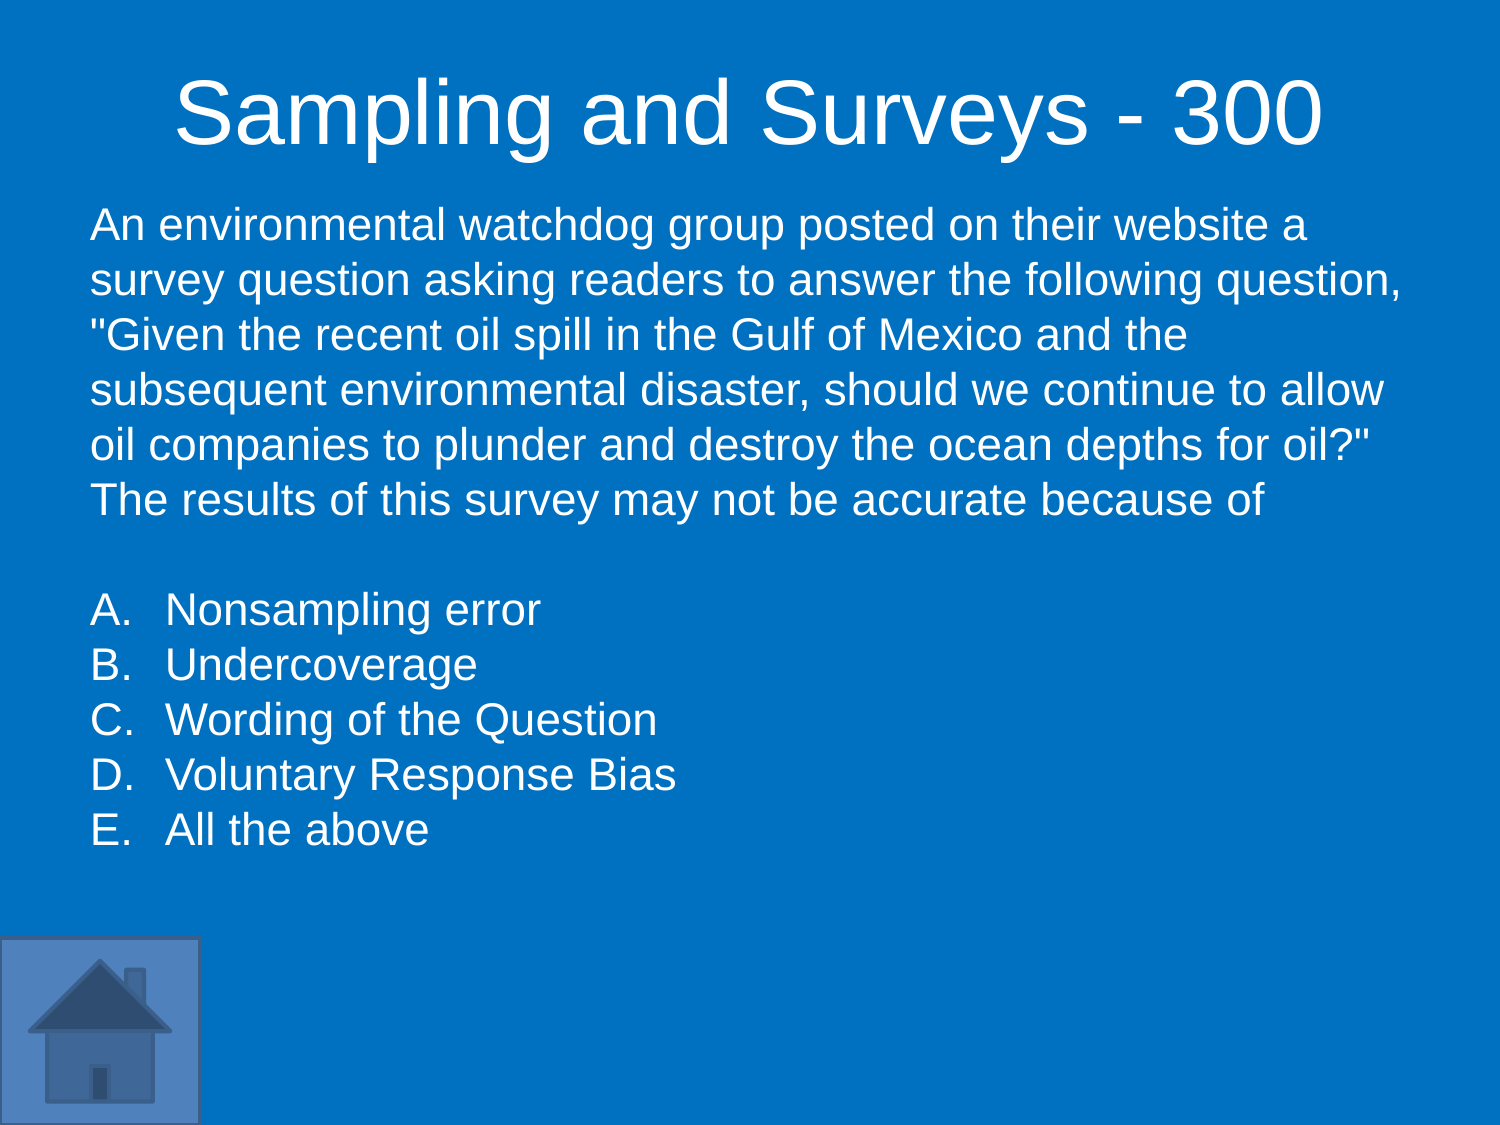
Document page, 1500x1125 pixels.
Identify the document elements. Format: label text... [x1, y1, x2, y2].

text_box An environmental watchdog group posted on their website a survey question asking readers to answer the following question, "Given the recent oil spill in the Gulf of Mexico and the subsequent environmental disaster, should we continue to allow oil companies to plunder and destroy the ocean depths for oil?" The results of this survey may not be accurate because of Nonsampling error Undercoverage Wording of the Question Voluntary Response Bias All the above [74, 187, 1425, 862]
text_box [0, 935, 202, 1125]
text_box Sampling and Surveys - 300 [74, 45, 1425, 187]
